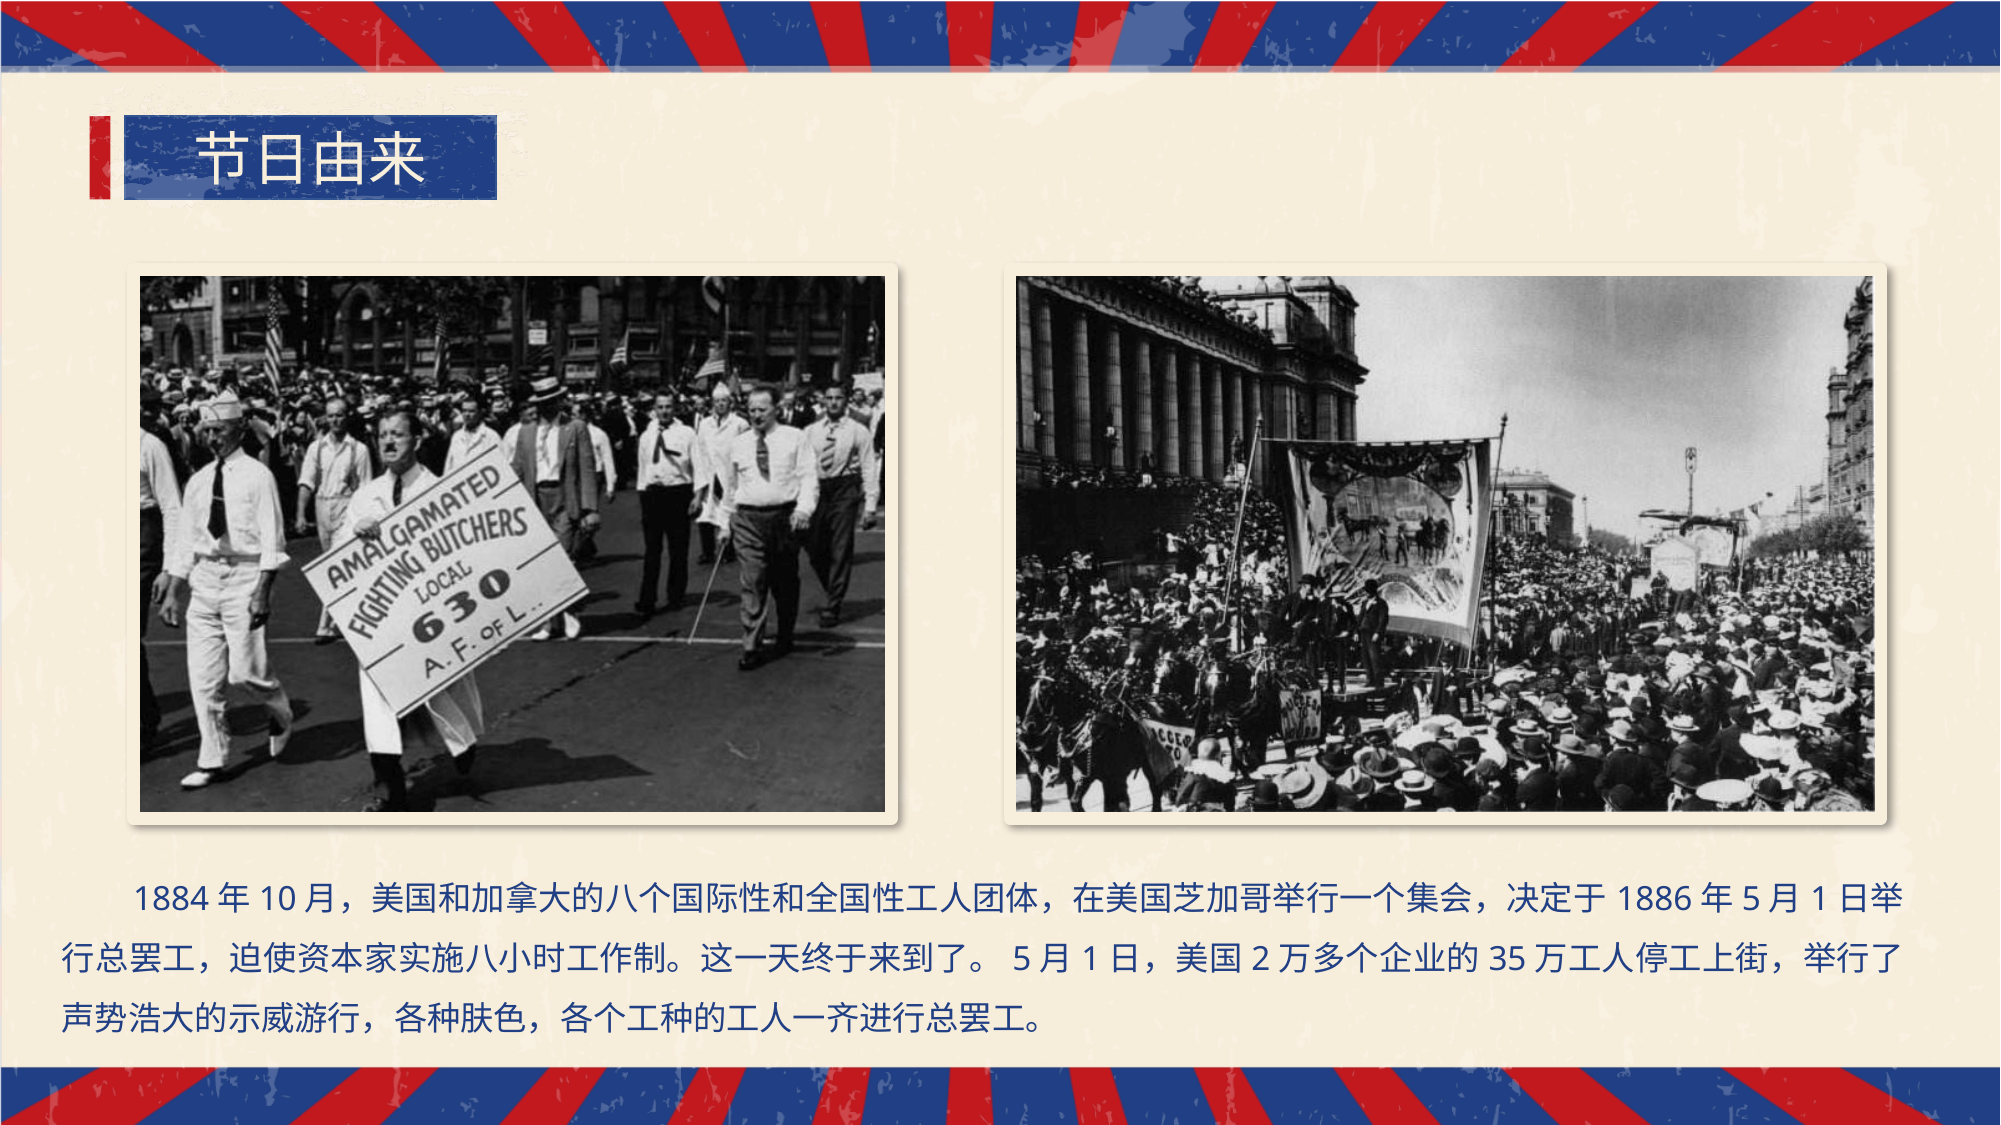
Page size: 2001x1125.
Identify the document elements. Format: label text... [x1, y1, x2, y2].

picture [2, 2, 2000, 1125]
text_box 1884年10月，美国和加拿大的八个国际性和全国性工人团体，在美国芝加哥举行一个集会，决定于1886年5月1日举行总罢工，迫使资本家实施八小时工作制。这一天终于来到了。5月1日，美国2万多个企业的35万工人停工上街，举行了声势浩大的示威游行，各种肤色，各个工种的工人一齐进行总罢工。 [47, 850, 1919, 1045]
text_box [89, 84, 527, 208]
